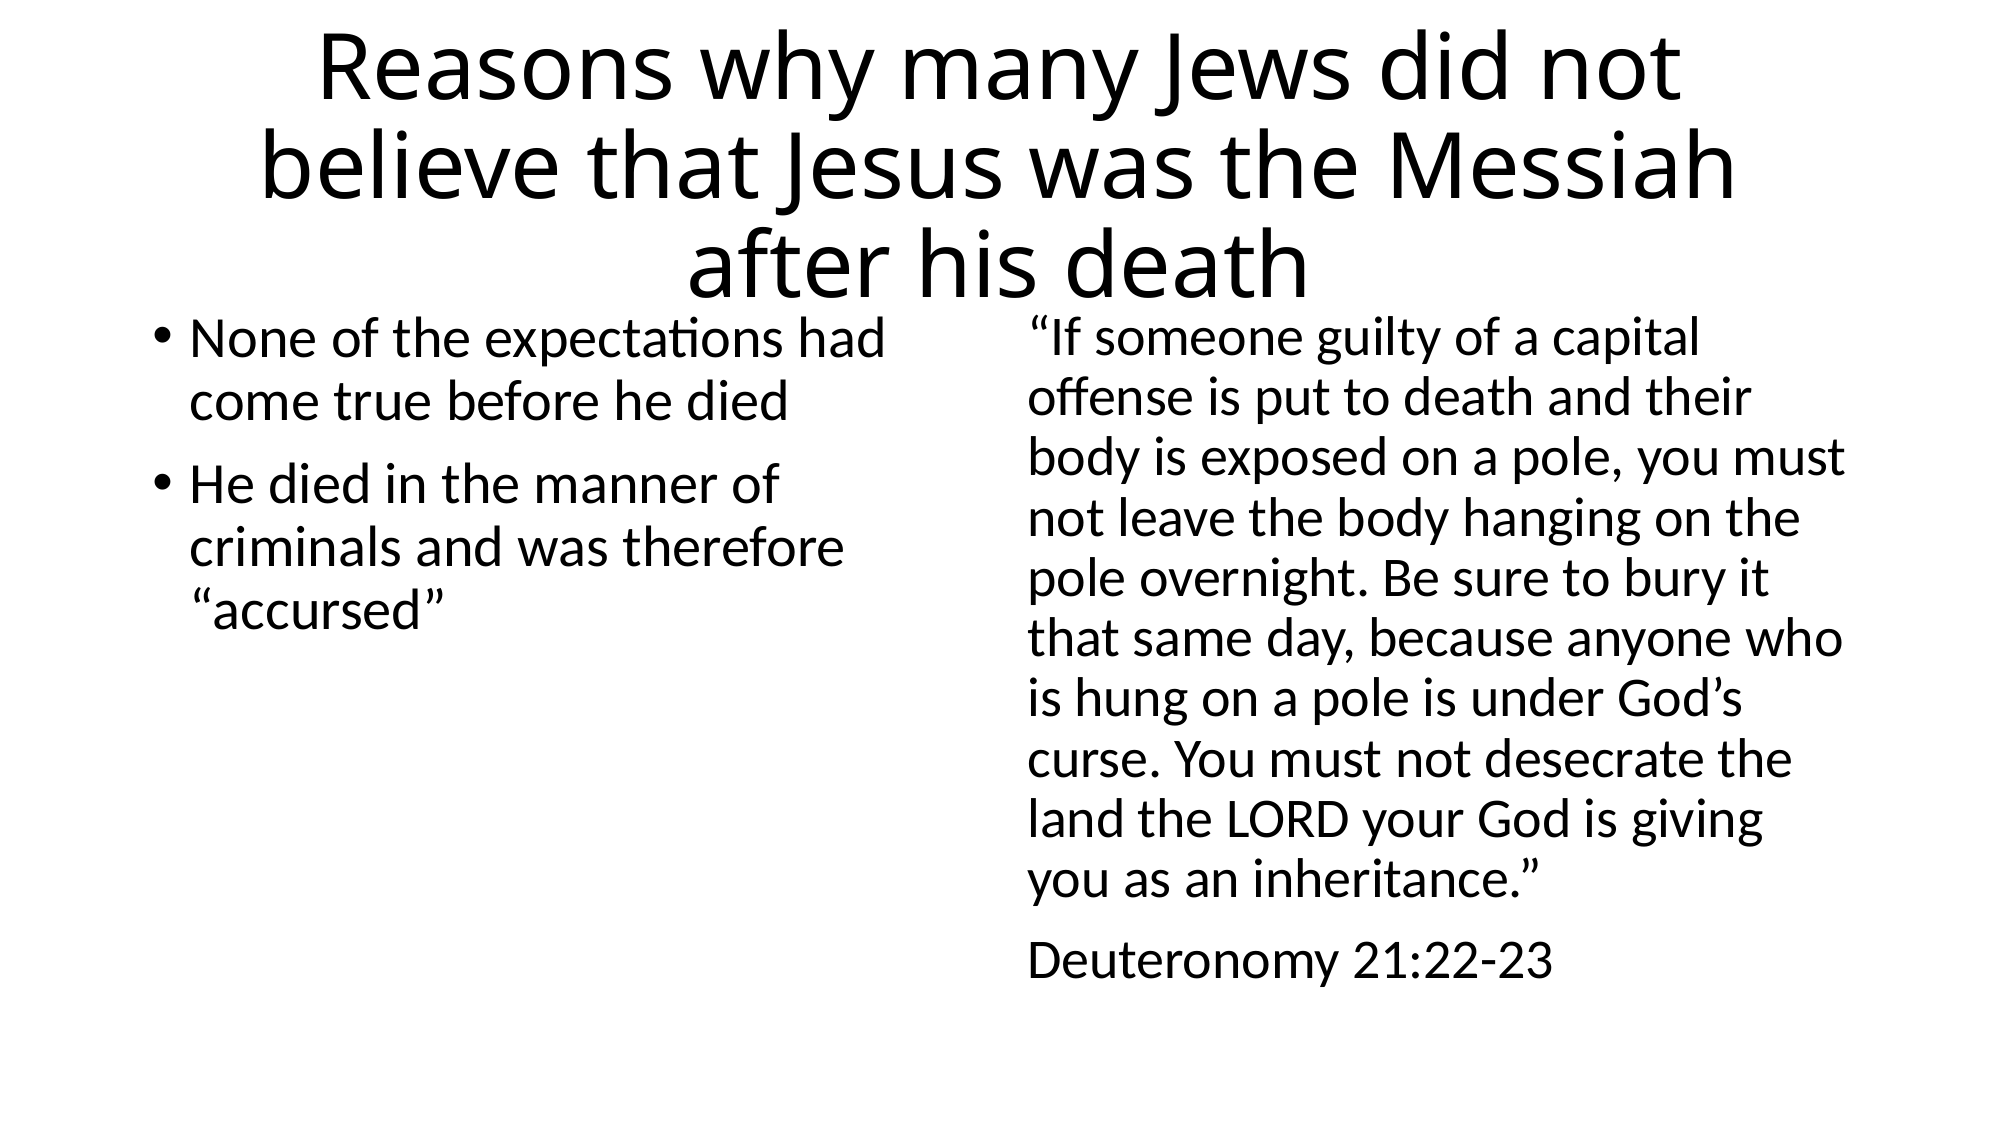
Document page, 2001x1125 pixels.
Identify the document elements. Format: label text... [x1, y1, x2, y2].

title Reasons why many Jews did not believe that Jesus was the Messiah after his death [137, 59, 1863, 278]
list None of the expectations had come true before he died He died in the manner of criminals and was therefore “accursed” [137, 299, 988, 1014]
list “If someone guilty of a capital offense is put to death and their body is exposed on a pole, you must not leave the body hanging on the pole overnight. Be sure to bury it that same day, because anyone who is hung on a pole is under God’s curse. You must not desecrate the land the Lord your God is giving you as an inheritance.” Deuteronomy 21:22-23 [1012, 299, 1863, 1014]
